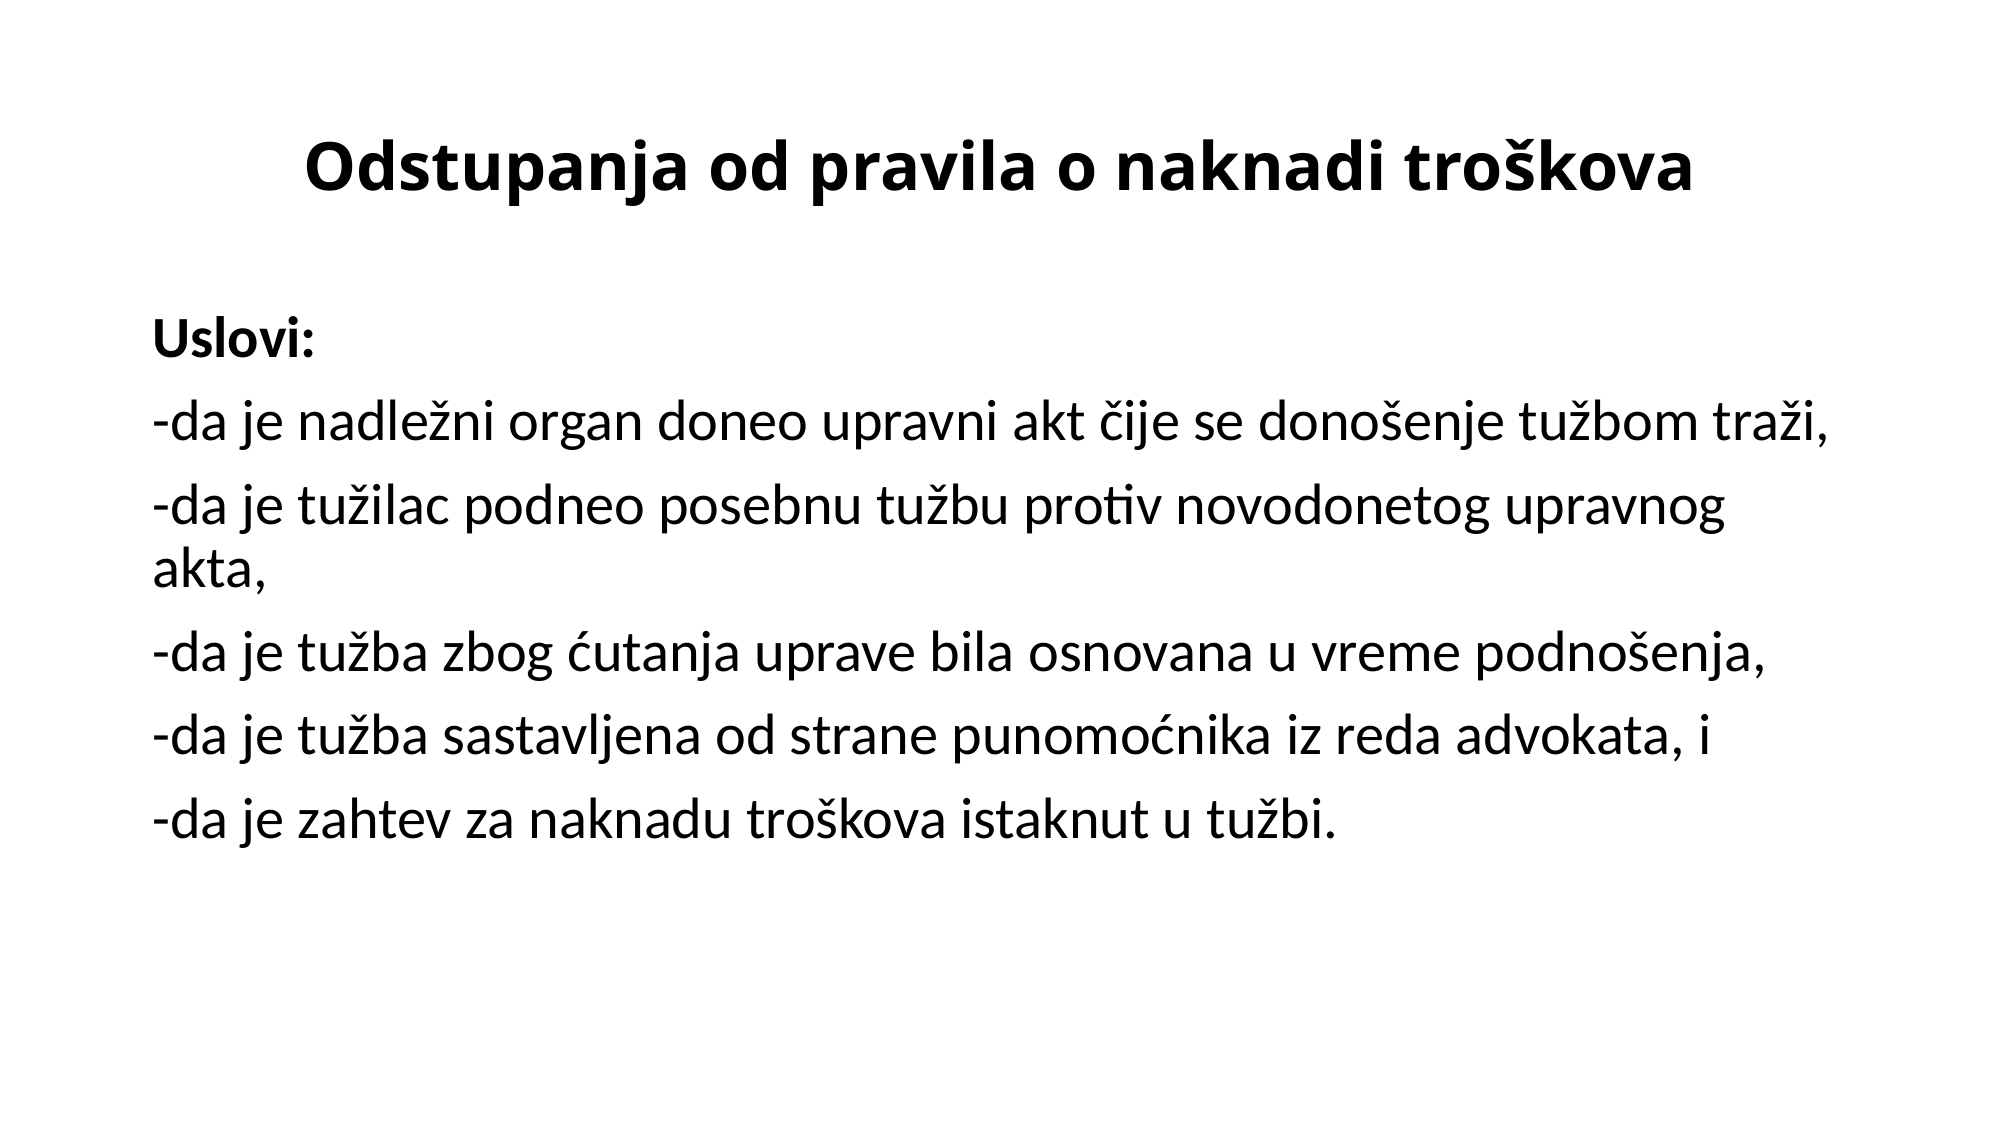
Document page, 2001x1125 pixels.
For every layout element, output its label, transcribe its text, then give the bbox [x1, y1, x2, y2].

title Odstupanja od pravila o naknadi troškova [137, 59, 1863, 278]
list Uslovi: -da je nadležni organ doneo upravni akt čije se donošenje tužbom traži, -da je tužilac podneo posebnu tužbu protiv novodonetog upravnog akta, -da je tužba zbog ćutanja uprave bila osnovana u vreme podnošenja, -da je tužba sastavljena od strane punomoćnika iz reda advokata, i -da je zahtev za naknadu troškova istaknut u tužbi. [137, 299, 1863, 1014]
